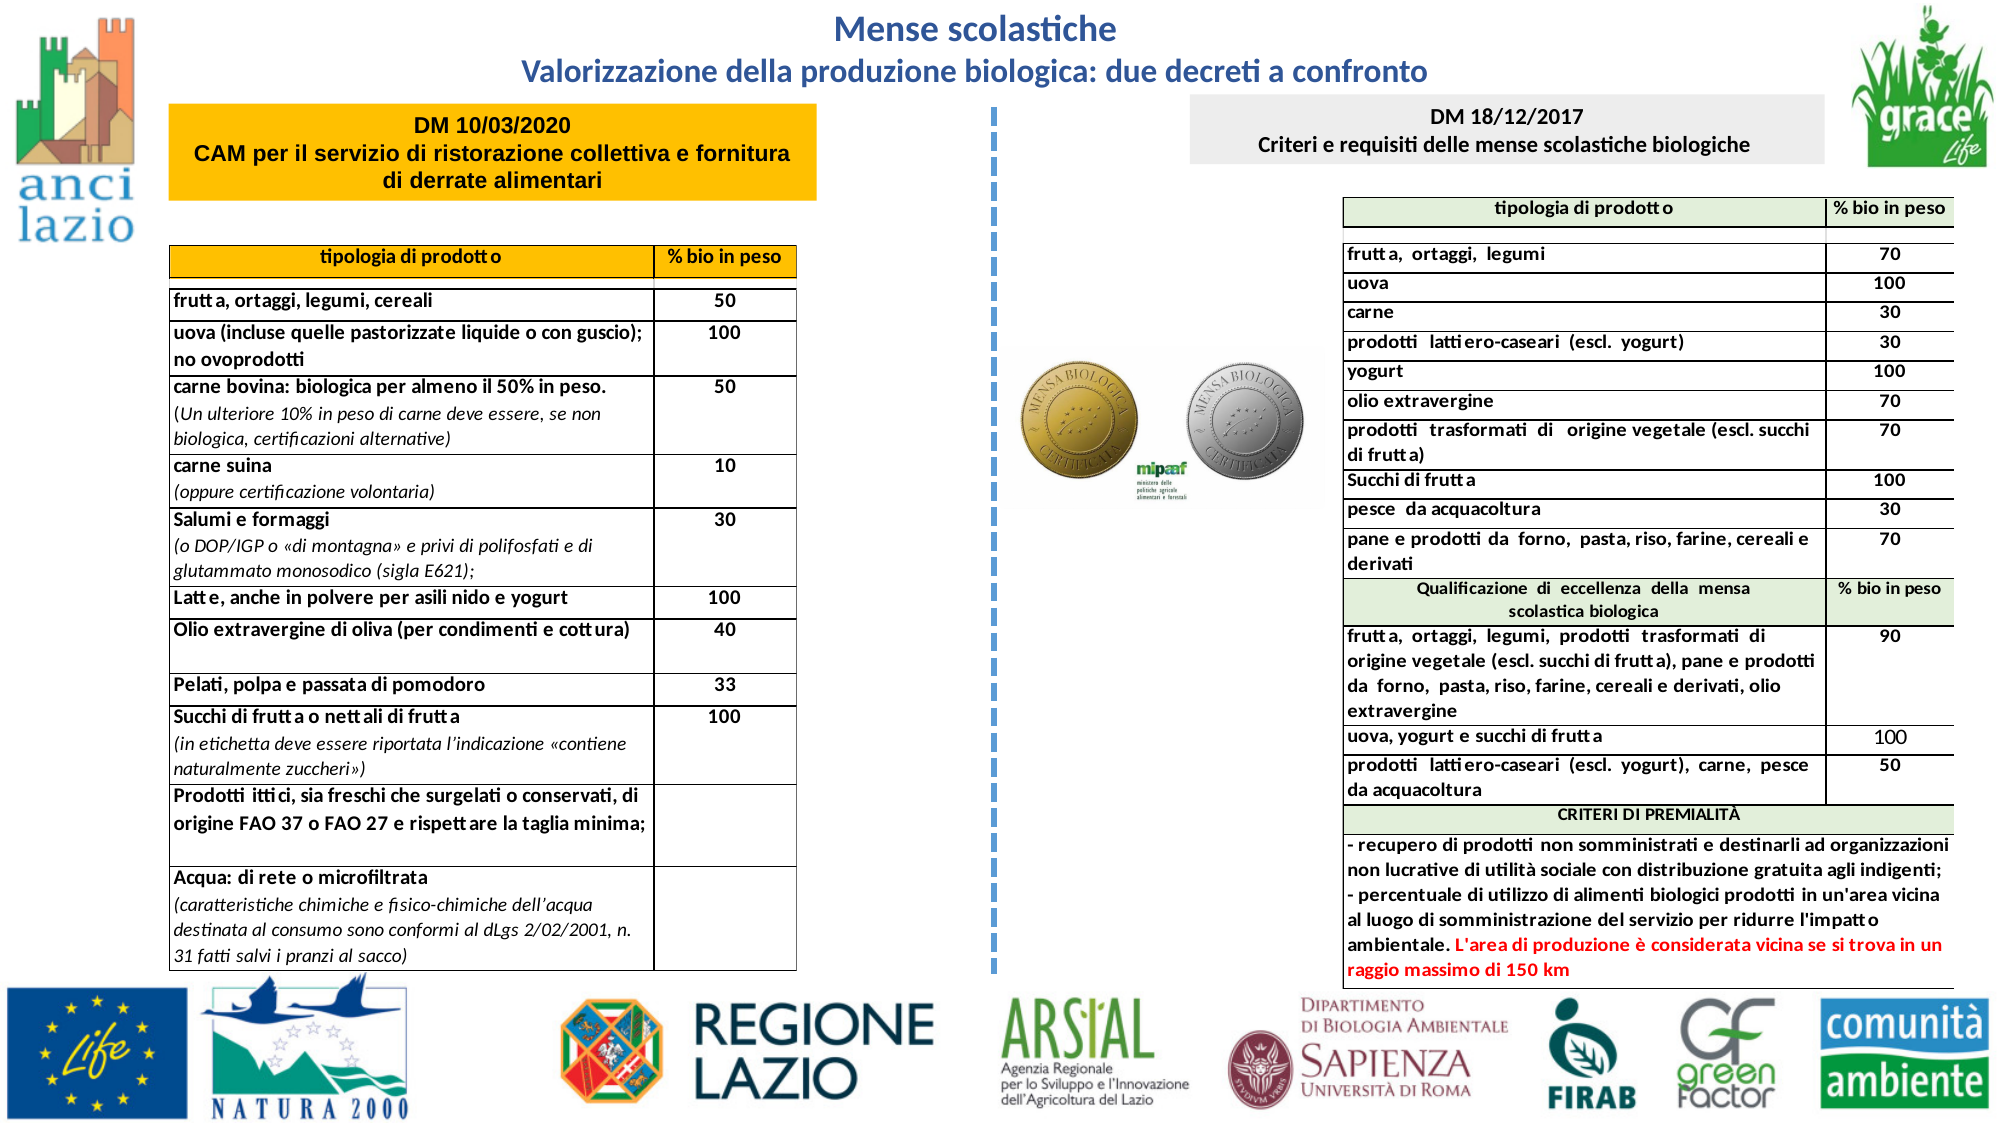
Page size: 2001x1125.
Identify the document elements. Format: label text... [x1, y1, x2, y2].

text_box DM 10/03/2020 CAM per il servizio di ristorazione collettiva e fornitura di derrate alimentari [168, 103, 817, 201]
picture [999, 346, 1325, 509]
picture [5, 3, 138, 256]
picture [0, 972, 2000, 1123]
text_box Mense scolastiche Valorizzazione della produzione biologica: due decreti a confronto [419, 0, 1532, 97]
picture [1851, 3, 1996, 169]
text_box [1342, 197, 1956, 990]
text_box DM 18/12/2017 Criteri e requisiti delle mense scolastiche biologiche [1189, 94, 1825, 165]
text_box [168, 244, 798, 973]
